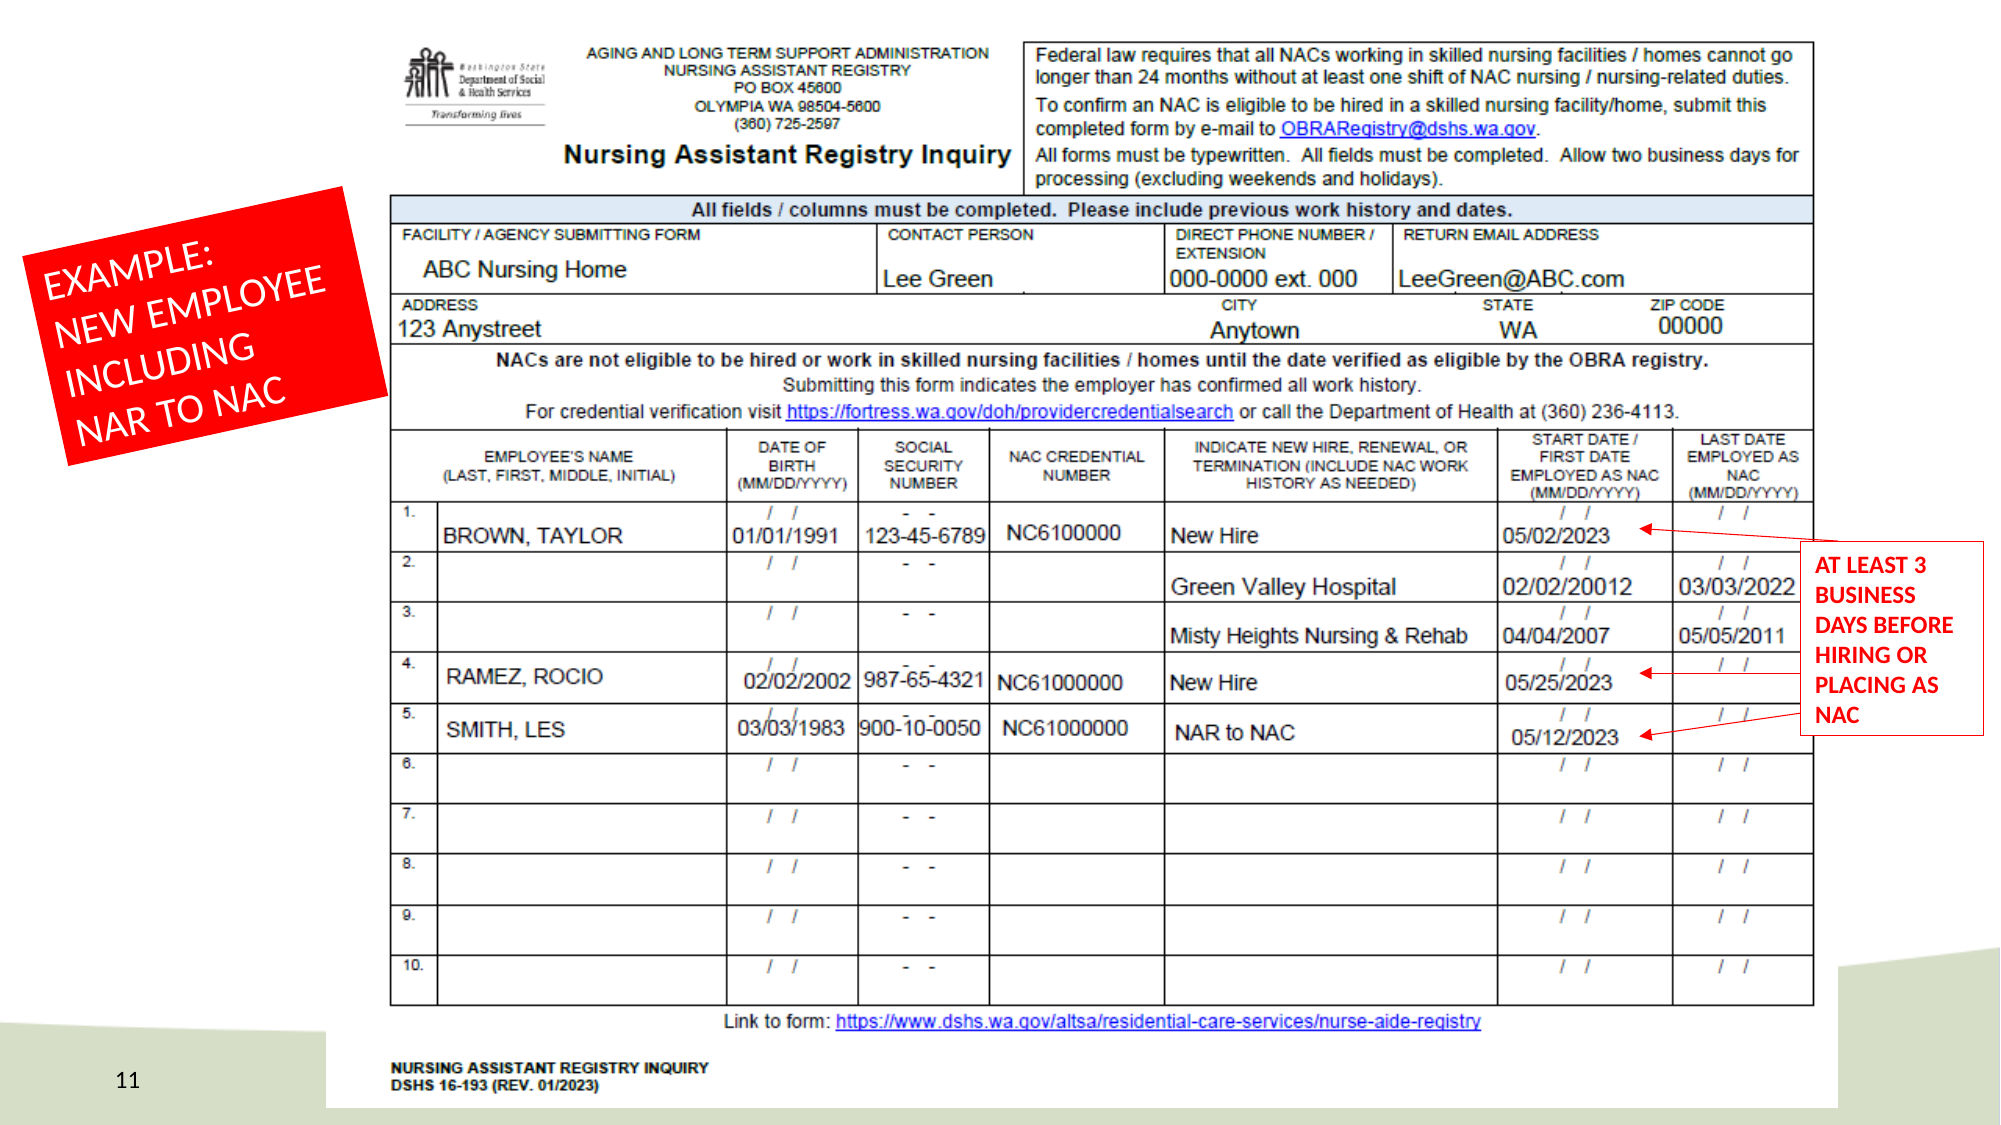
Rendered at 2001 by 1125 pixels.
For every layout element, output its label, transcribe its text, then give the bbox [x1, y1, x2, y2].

picture [326, 12, 1838, 1108]
slide_number 11 [99, 1048, 326, 1108]
text_box EXAMPLE: NEW EMPLOYEE INCLUDING NAR TO NAC [22, 189, 326, 467]
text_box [1639, 713, 1801, 737]
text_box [1639, 528, 1838, 541]
text_box AT LEAST 3 BUSINESS DAYS BEFORE HIRING OR PLACING AS NAC [1838, 541, 1984, 736]
